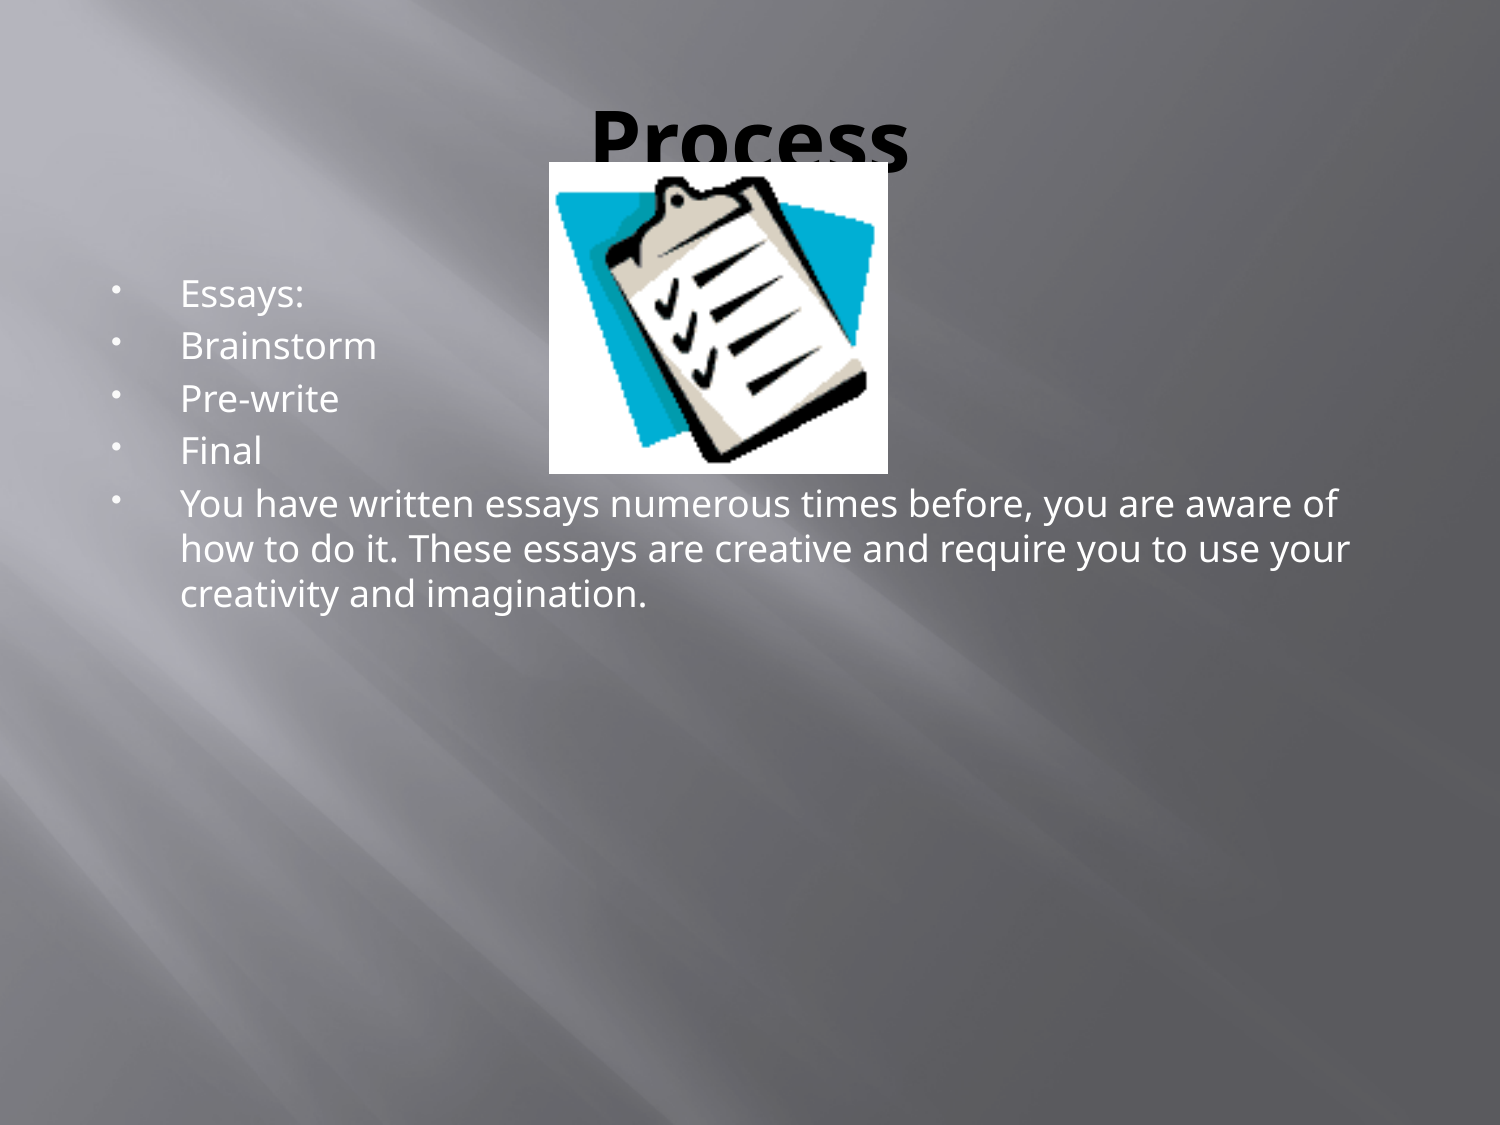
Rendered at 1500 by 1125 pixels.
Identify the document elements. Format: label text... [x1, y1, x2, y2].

title Process [75, 45, 1425, 233]
list Essays: Brainstorm Pre-write Final You have written essays numerous times before, you are aware of how to do it. These essays are creative and require you to use your creativity and imagination. [75, 262, 1425, 1035]
picture [549, 162, 888, 475]
